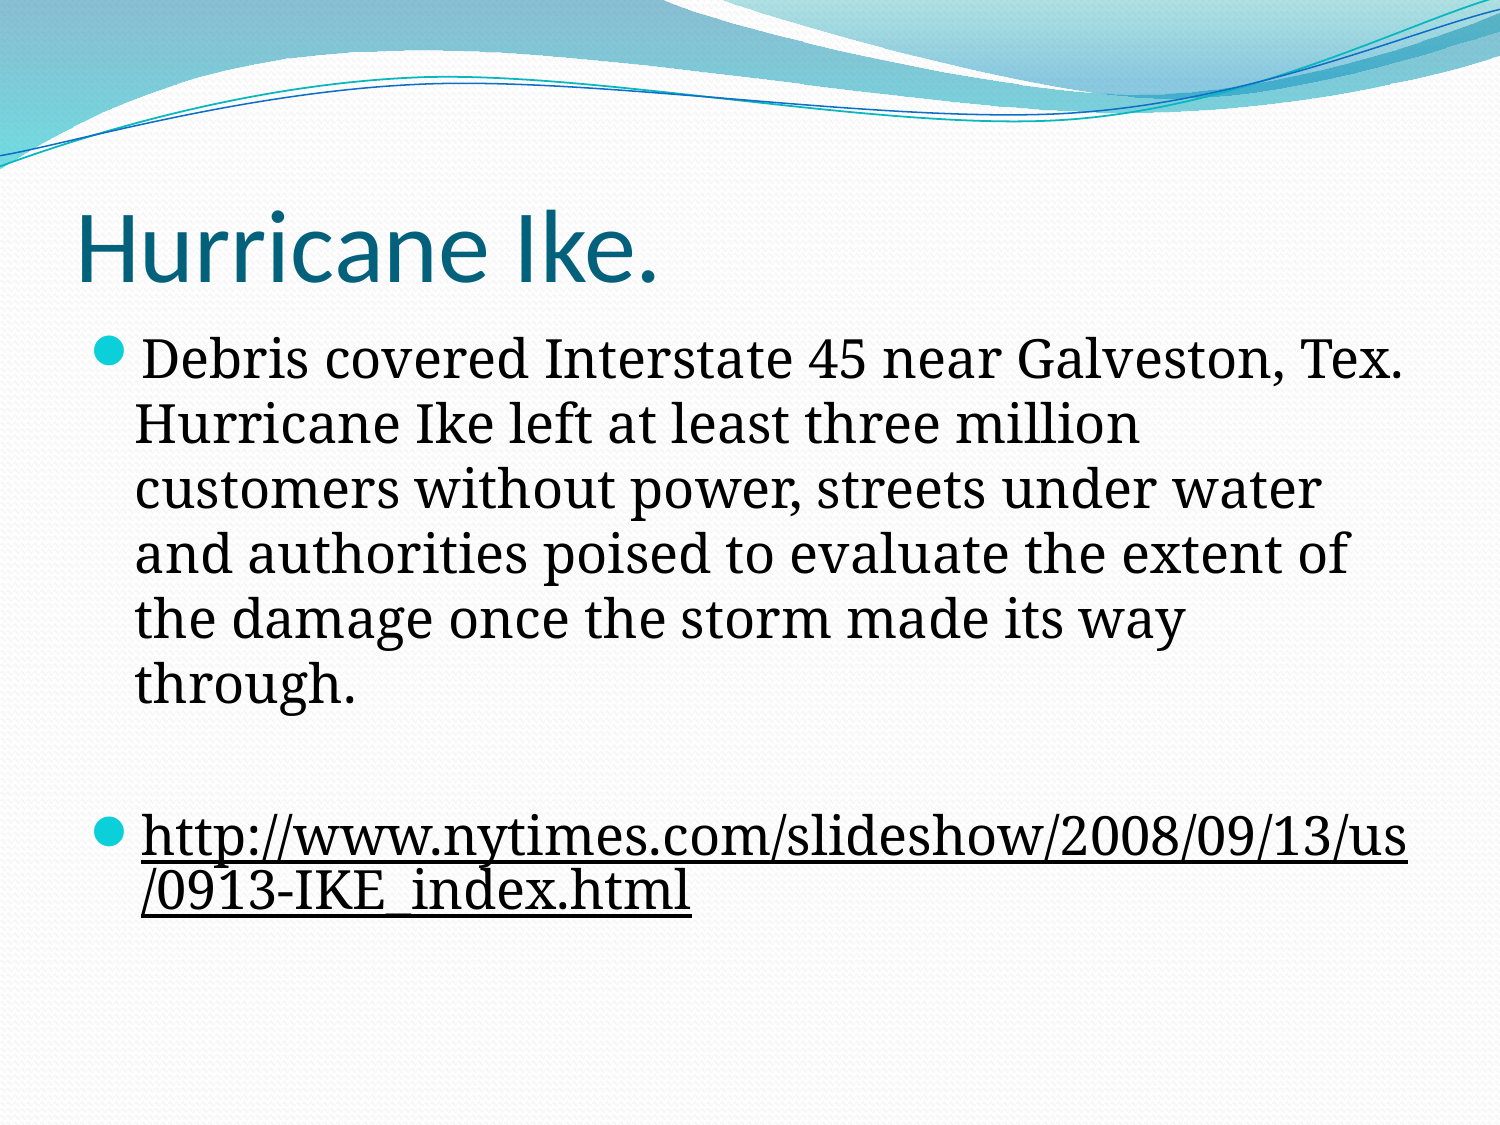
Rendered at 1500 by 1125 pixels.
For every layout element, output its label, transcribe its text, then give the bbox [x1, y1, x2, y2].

list Debris covered Interstate 45 near Galveston, Tex. Hurricane Ike left at least three million customers without power, streets under water and authorities poised to evaluate the extent of the damage once the storm made its way through. http://www.nytimes.com/slideshow/2008/09/13/us/0913-IKE_index.html [75, 317, 1425, 1038]
title Hurricane Ike. [75, 115, 1425, 303]
